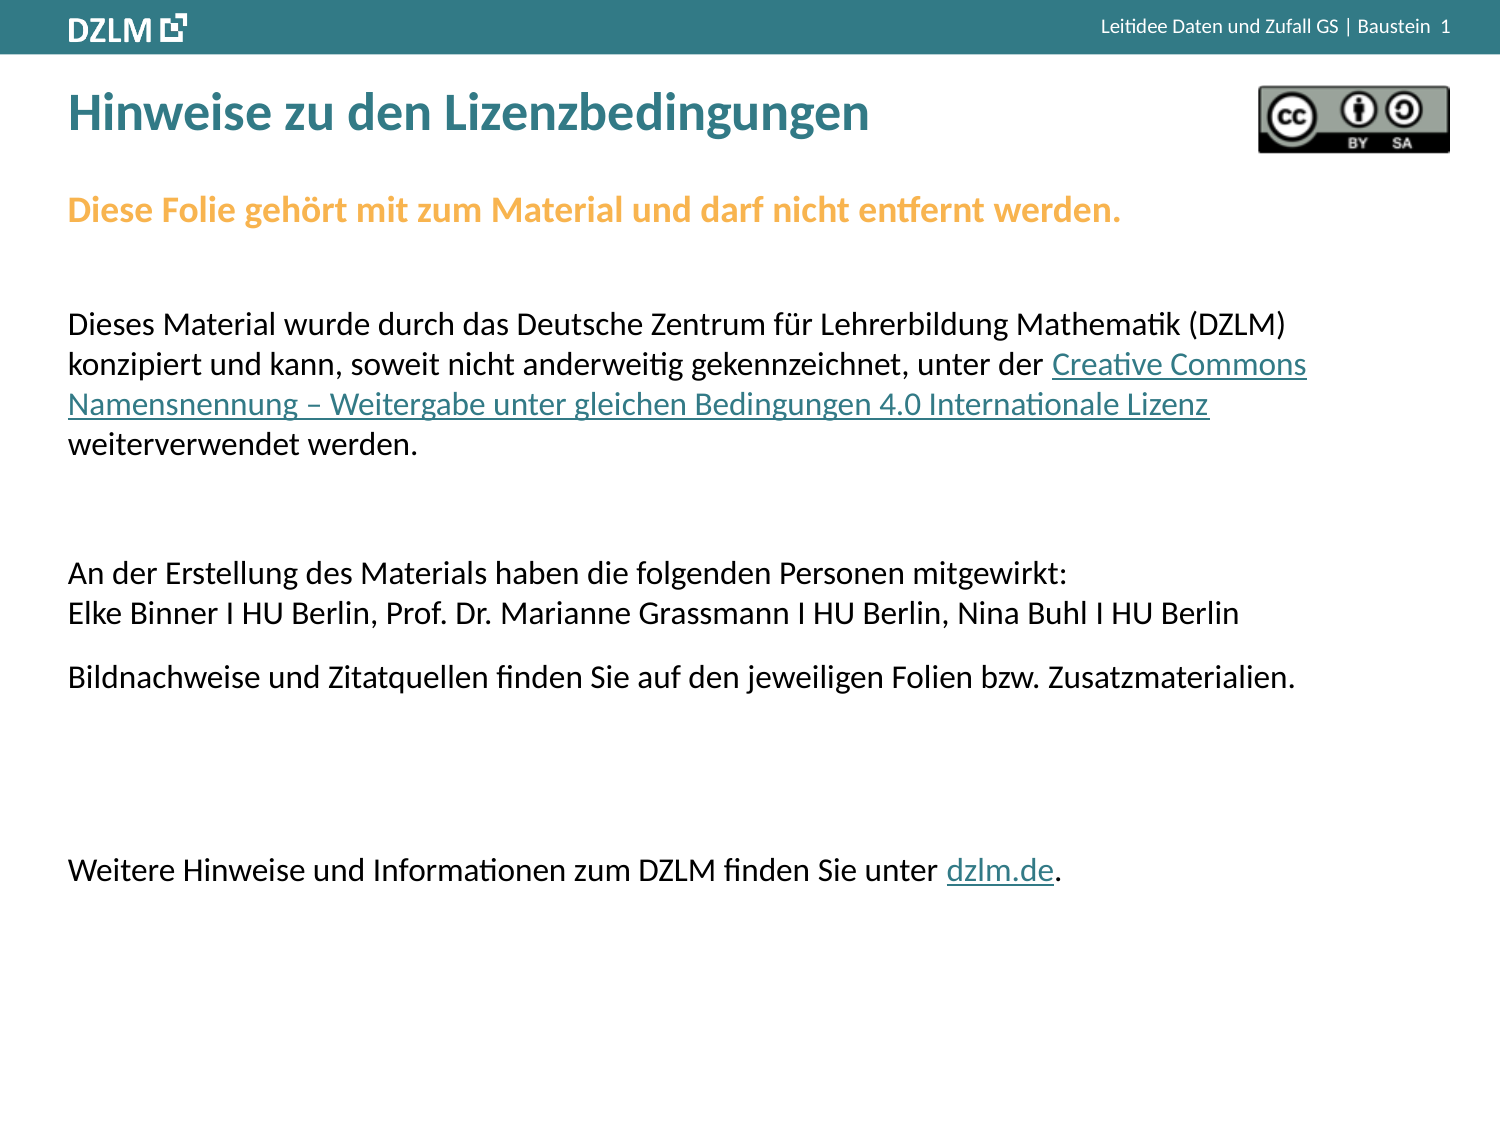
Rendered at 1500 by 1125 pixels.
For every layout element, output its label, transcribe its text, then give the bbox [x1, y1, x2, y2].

list Dieses Material wurde durch das Deutsche Zentrum für Lehrerbildung Mathematik (DZLM) konzipiert und kann, soweit nicht anderweitig gekennzeichnet, unter der Creative Commons Namensnennung – Weitergabe unter gleichen Bedingungen 4.0 Internationale Lizenz weiterverwendet werden. An der Erstellung des Materials haben die folgenden Personen mitgewirkt: Elke Binner I HU Berlin, Prof. Dr. Marianne Grassmann I HU Berlin, Nina Buhl I HU Berlin Bildnachweise und Zitatquellen finden Sie auf den jeweiligen Folien bzw. Zusatzmaterialien. Weitere Hinweise und Informationen zum DZLM finden Sie unter dzlm.de. [52, 302, 1436, 965]
list Diese Folie gehört mit zum Material und darf nicht entfernt werden. [52, 184, 1436, 232]
picture [1257, 85, 1450, 155]
text_box [53, 68, 1436, 149]
